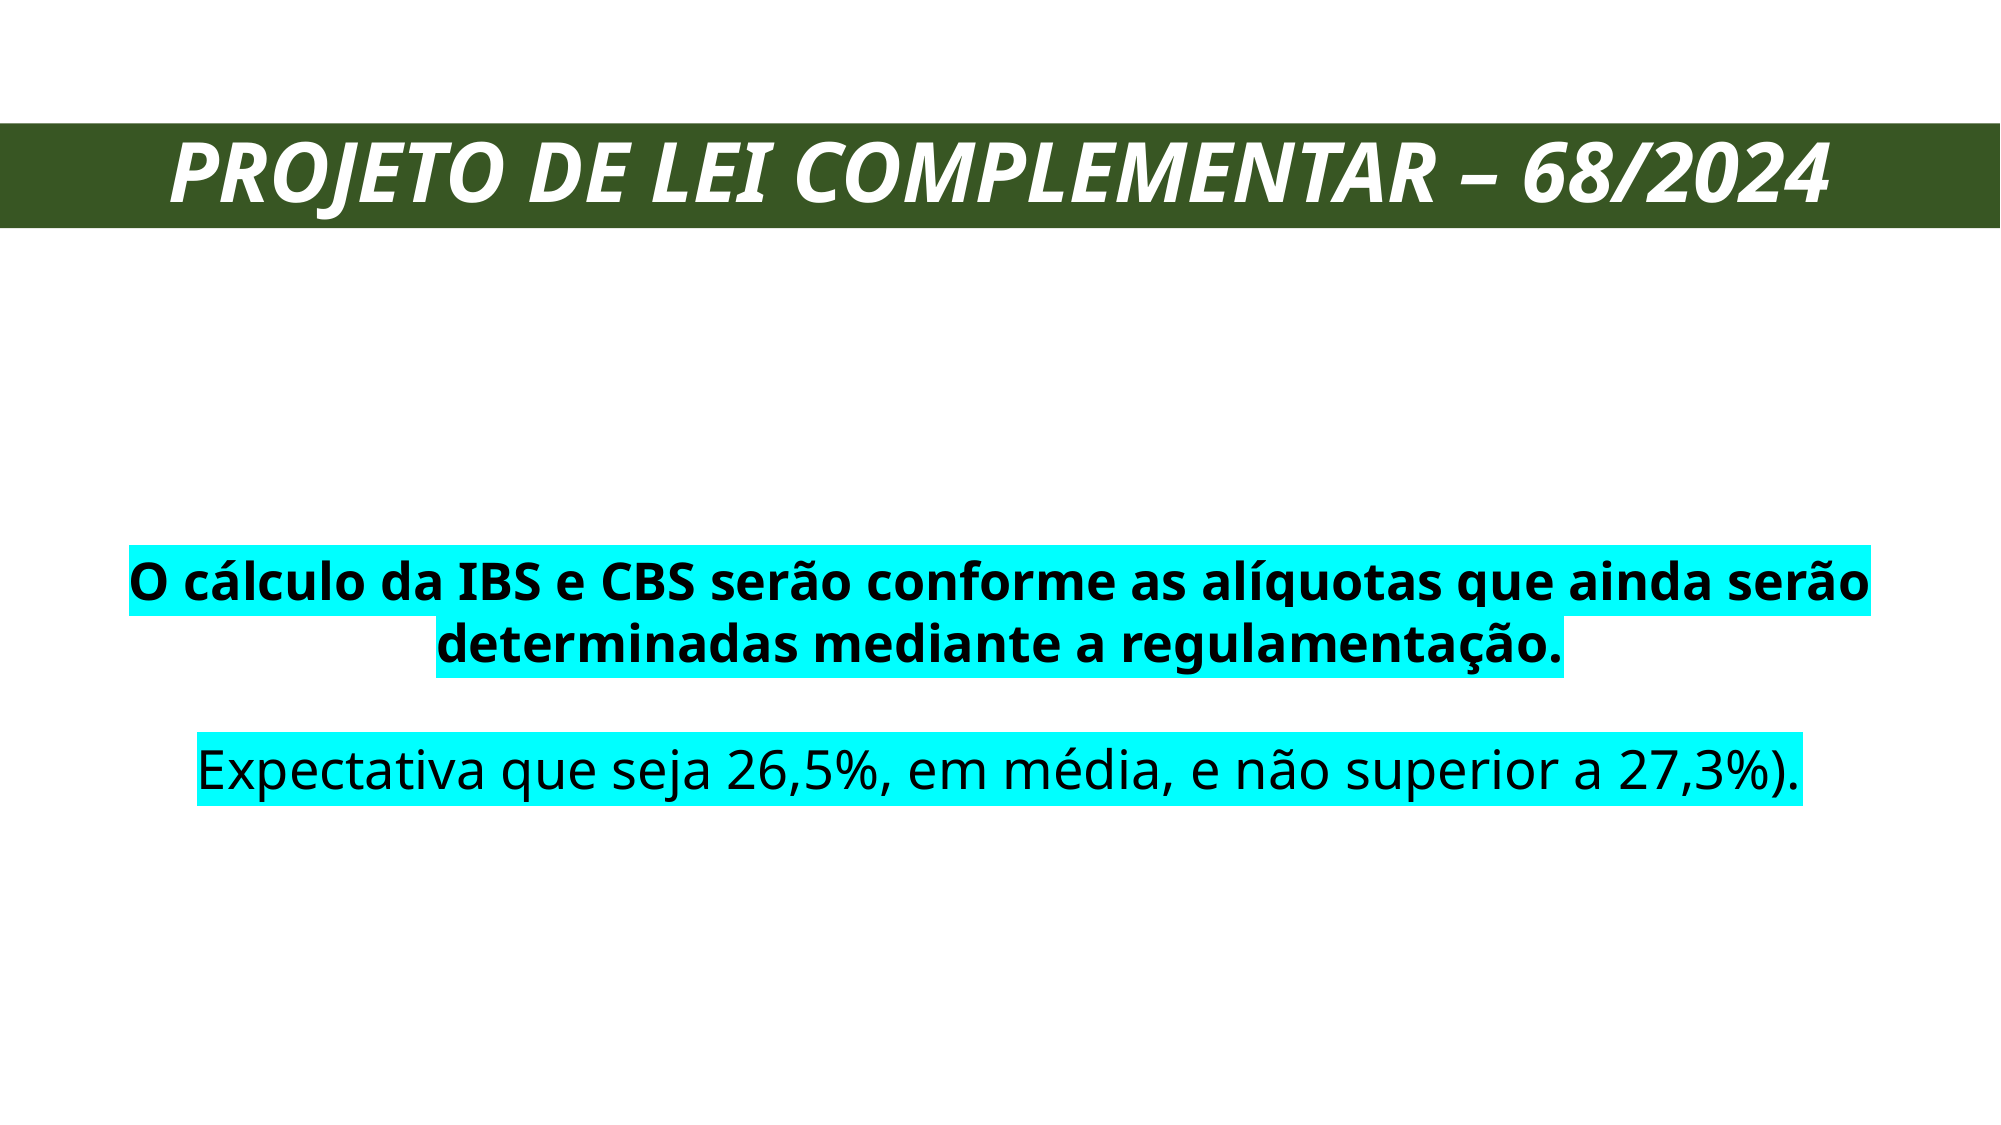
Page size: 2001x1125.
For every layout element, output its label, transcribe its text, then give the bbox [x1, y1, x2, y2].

text_box O cálculo da IBS e CBS serão conforme as alíquotas que ainda serão determinadas mediante a regulamentação. Expectativa que seja 26,5%, em média, e não superior a 27,3%). [0, 349, 2000, 1001]
text_box PROJETO DE LEI COMPLEMENTAR – 68/2024 [0, 123, 2000, 229]
text_box [999, 562, 1050, 613]
